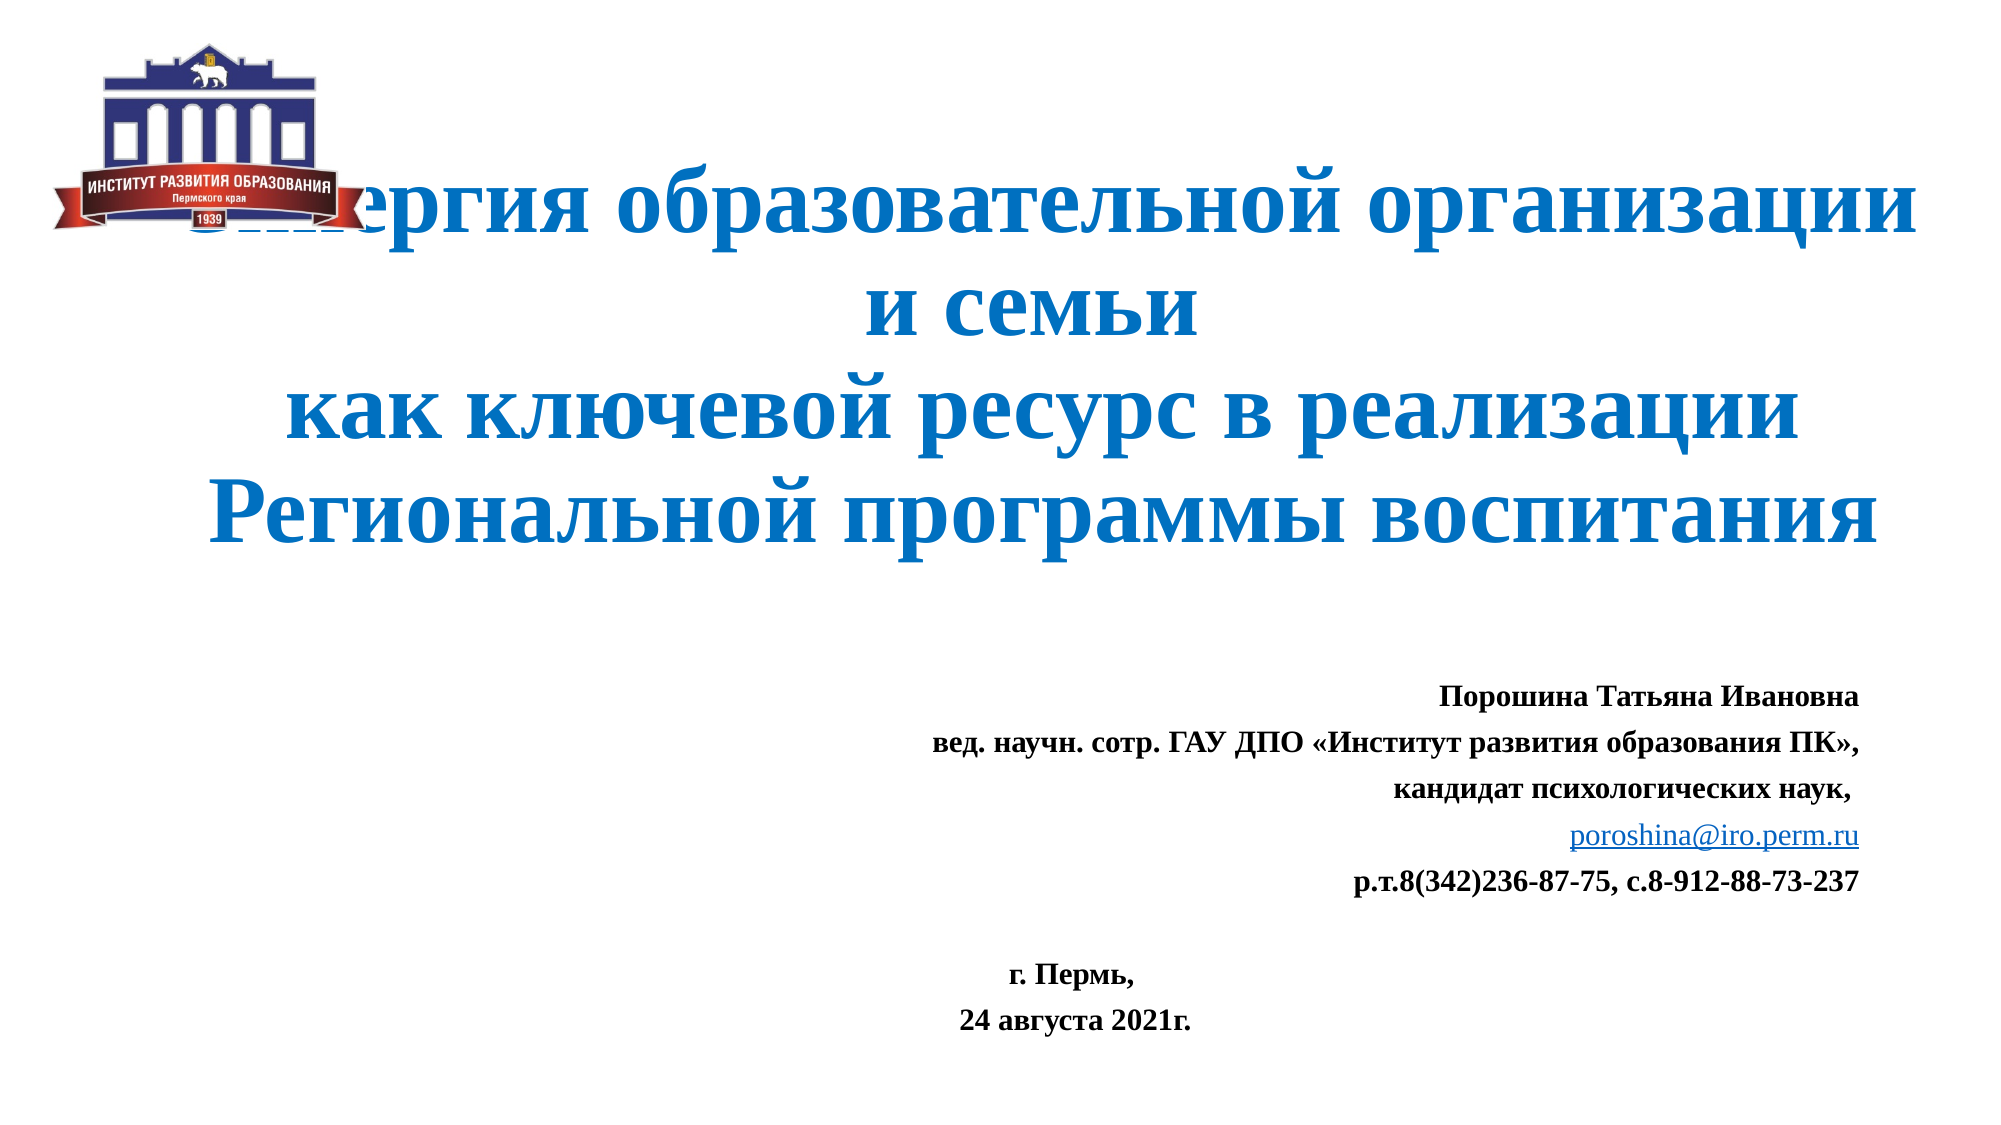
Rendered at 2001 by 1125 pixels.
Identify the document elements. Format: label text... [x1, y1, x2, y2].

subtitle Порошина Татьяна Ивановна вед. научн. сотр. ГАУ ДПО «Институт развития образования ПК», кандидат психологических наук, poroshina@iro.perm.ru р.т.8(342)236-87-75, с.8-912-88-73-237 г. Пермь, 24 августа 2021г. [268, 621, 1875, 1049]
picture [52, 43, 366, 230]
title Синергия образовательной организации и семьи как ключевой ресурс в реализации Региональной программы воспитания [125, 136, 1963, 571]
